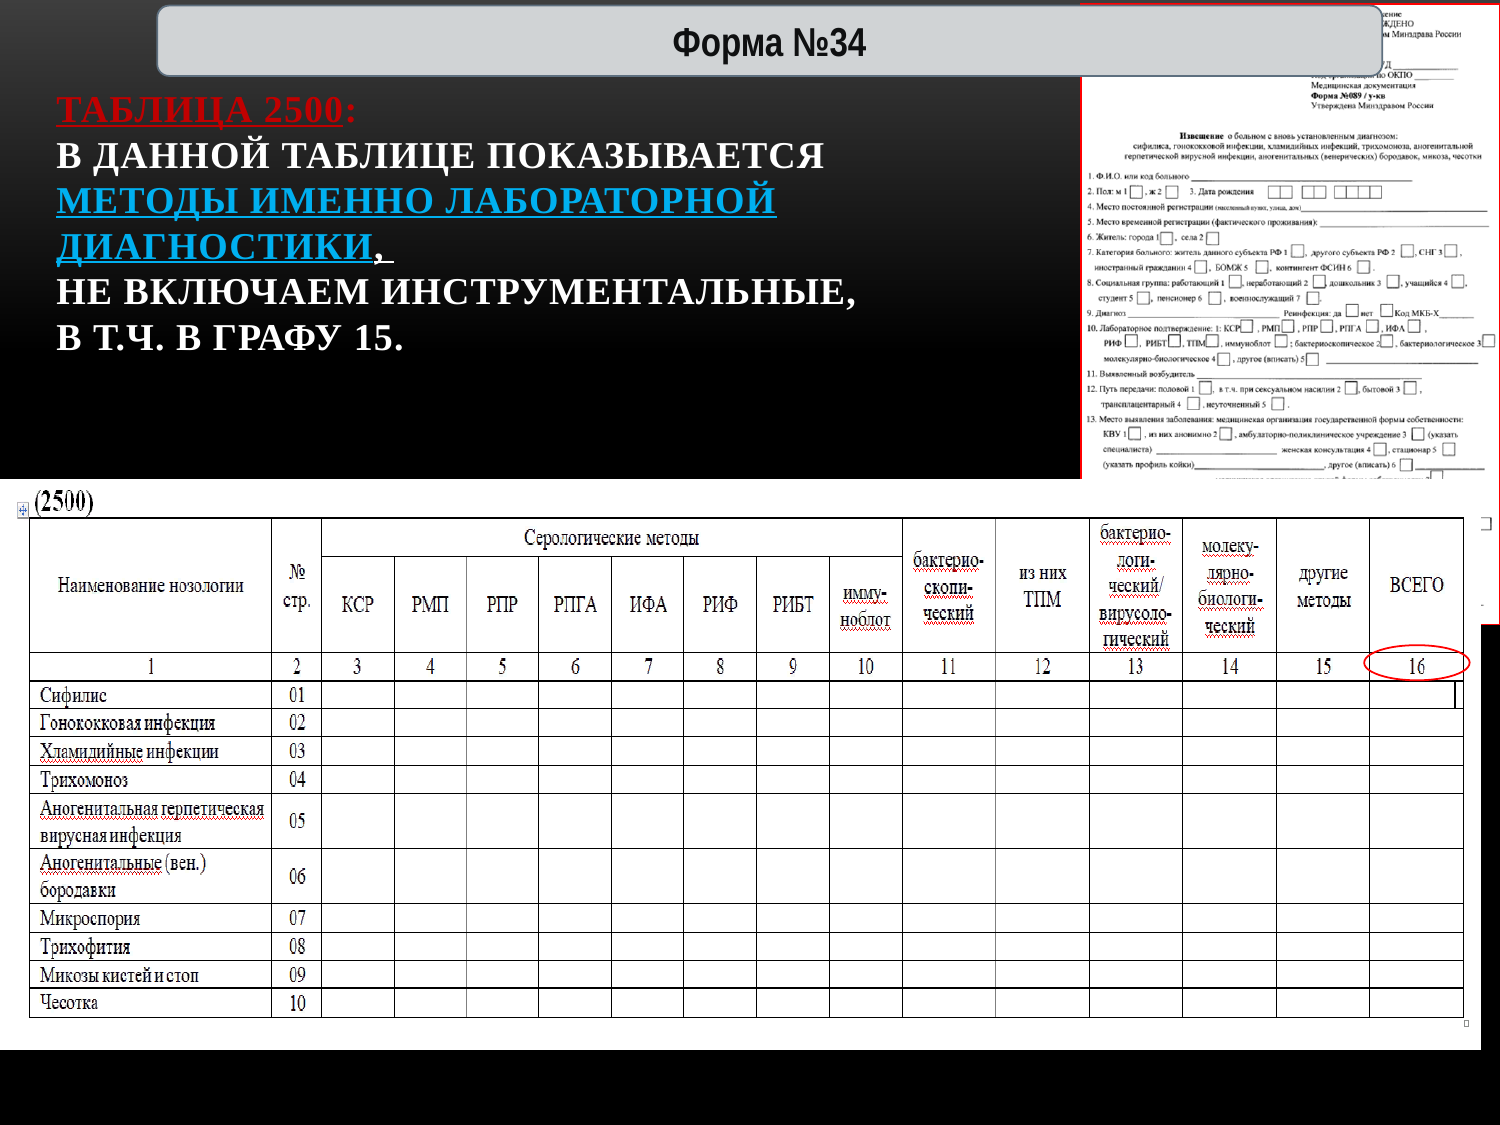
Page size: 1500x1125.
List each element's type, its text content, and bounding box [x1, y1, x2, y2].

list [0, 479, 1481, 1050]
picture [0, 0, 1500, 1125]
title Таблица 2500: В данной таблице показывается методы именно лабораторной диагностики, не включаем инструментальные, в т.ч. в графу 15. [41, 75, 1047, 434]
text_box Форма №34 [156, 4, 1080, 77]
